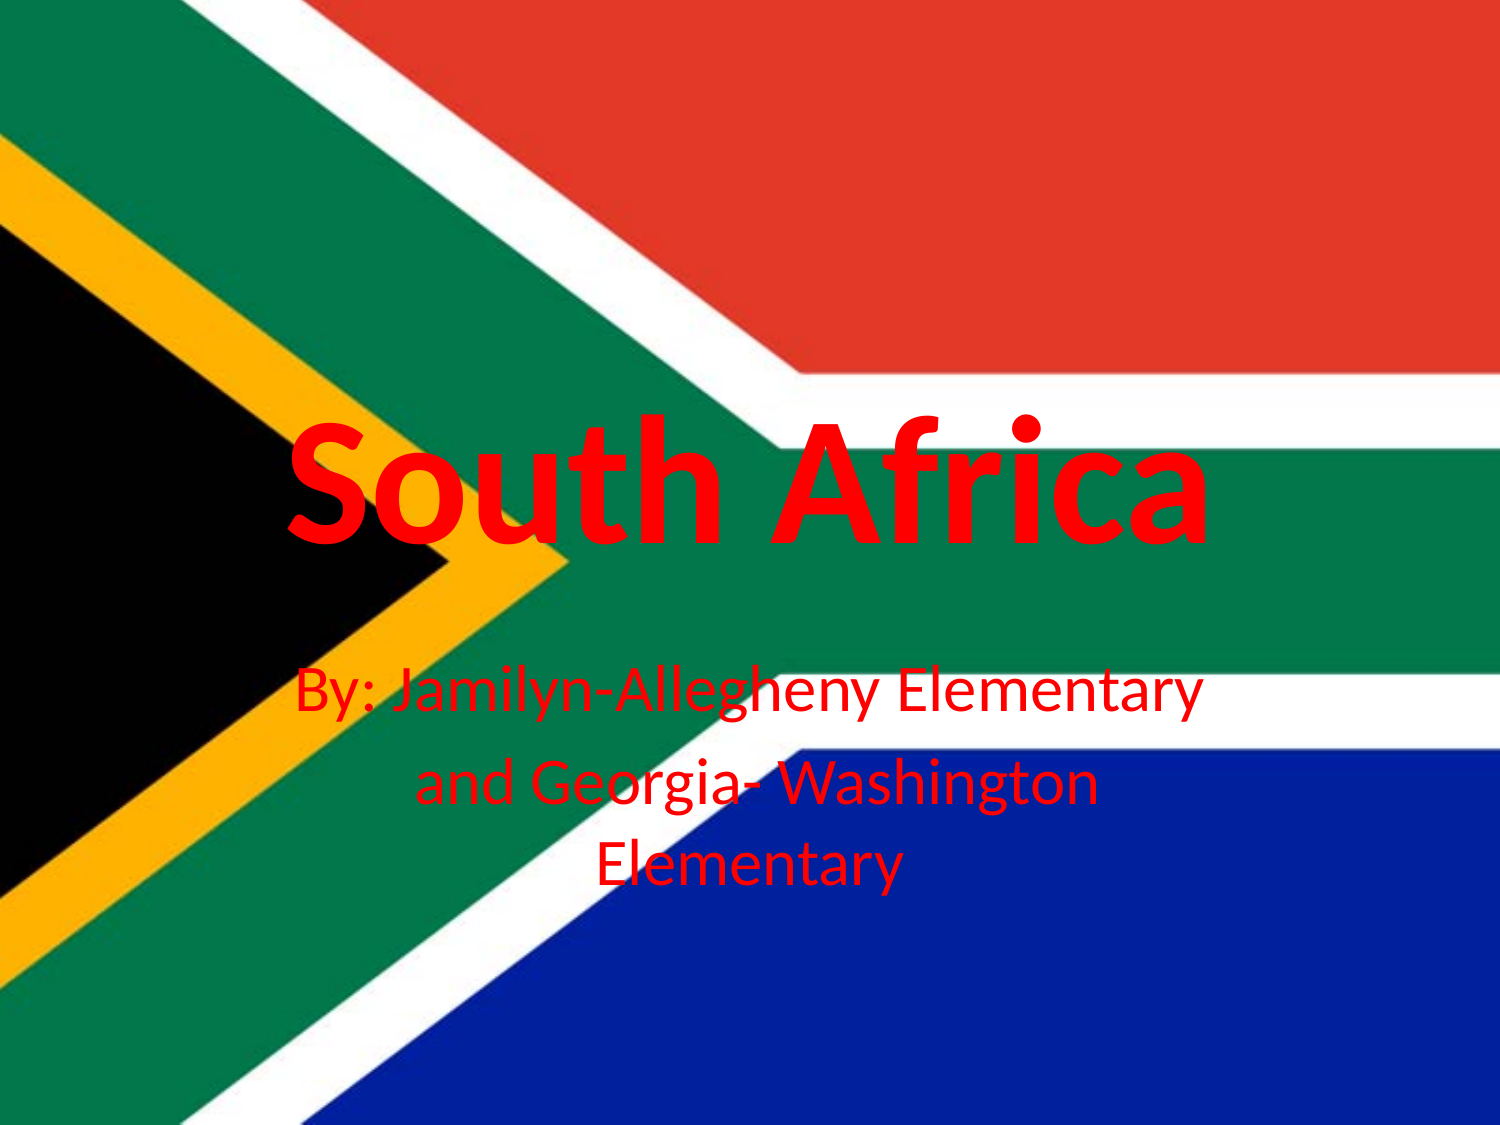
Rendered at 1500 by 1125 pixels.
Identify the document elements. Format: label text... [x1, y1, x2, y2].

picture [0, 0, 1500, 1125]
title South Africa [112, 349, 1388, 591]
subtitle By: Jamilyn-Allegheny Elementary and Georgia- Washington Elementary [224, 637, 1276, 926]
